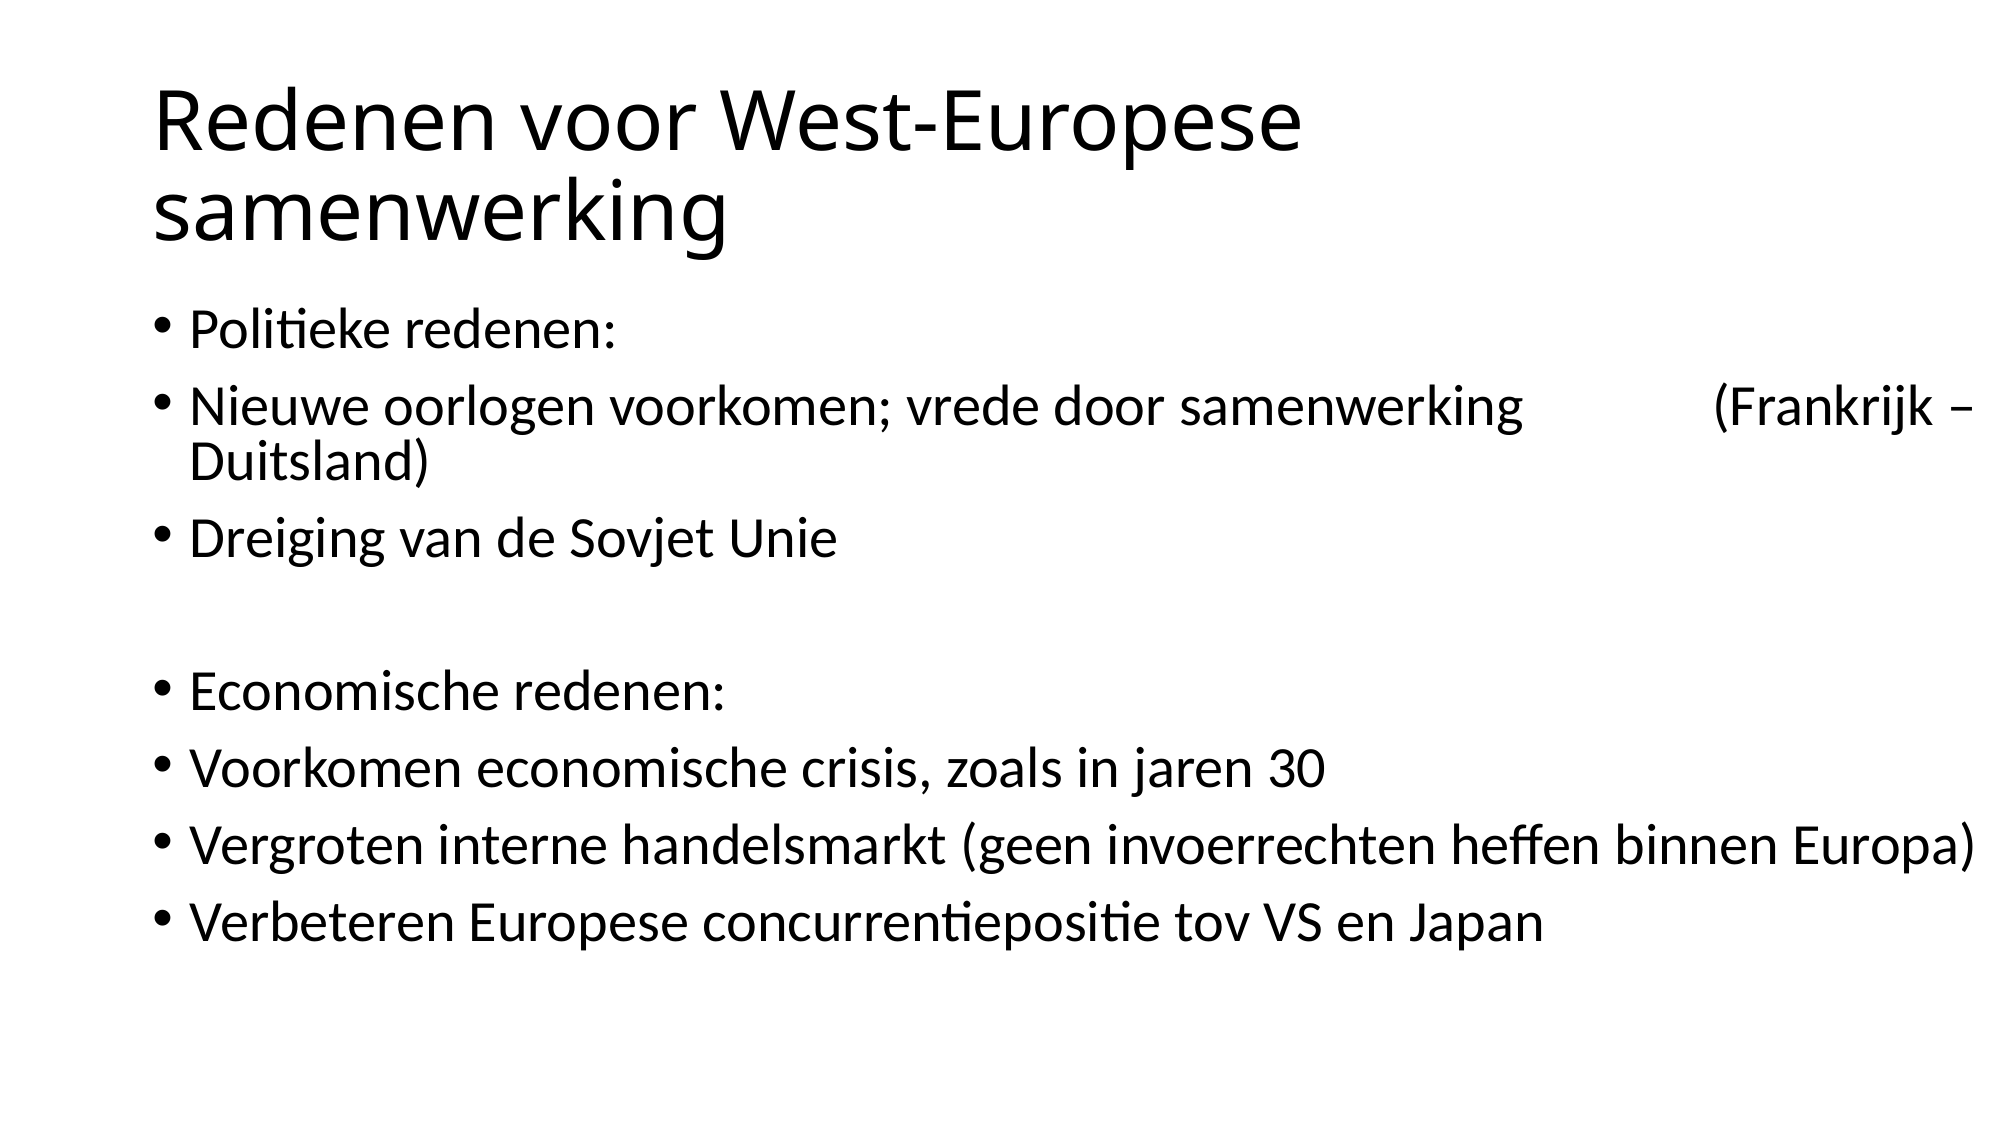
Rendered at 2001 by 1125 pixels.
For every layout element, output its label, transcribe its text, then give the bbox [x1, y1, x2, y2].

list Politieke redenen: Nieuwe oorlogen voorkomen; vrede door samenwerking (Frankrijk – Duitsland) Dreiging van de Sovjet Unie Economische redenen: Voorkomen economische crisis, zoals in jaren 30 Vergroten interne handelsmarkt (geen invoerrechten heffen binnen Europa) Verbeteren Europese concurrentiepositie tov VS en Japan [137, 296, 2000, 1010]
title Redenen voor West-Europese samenwerking [137, 59, 1863, 278]
